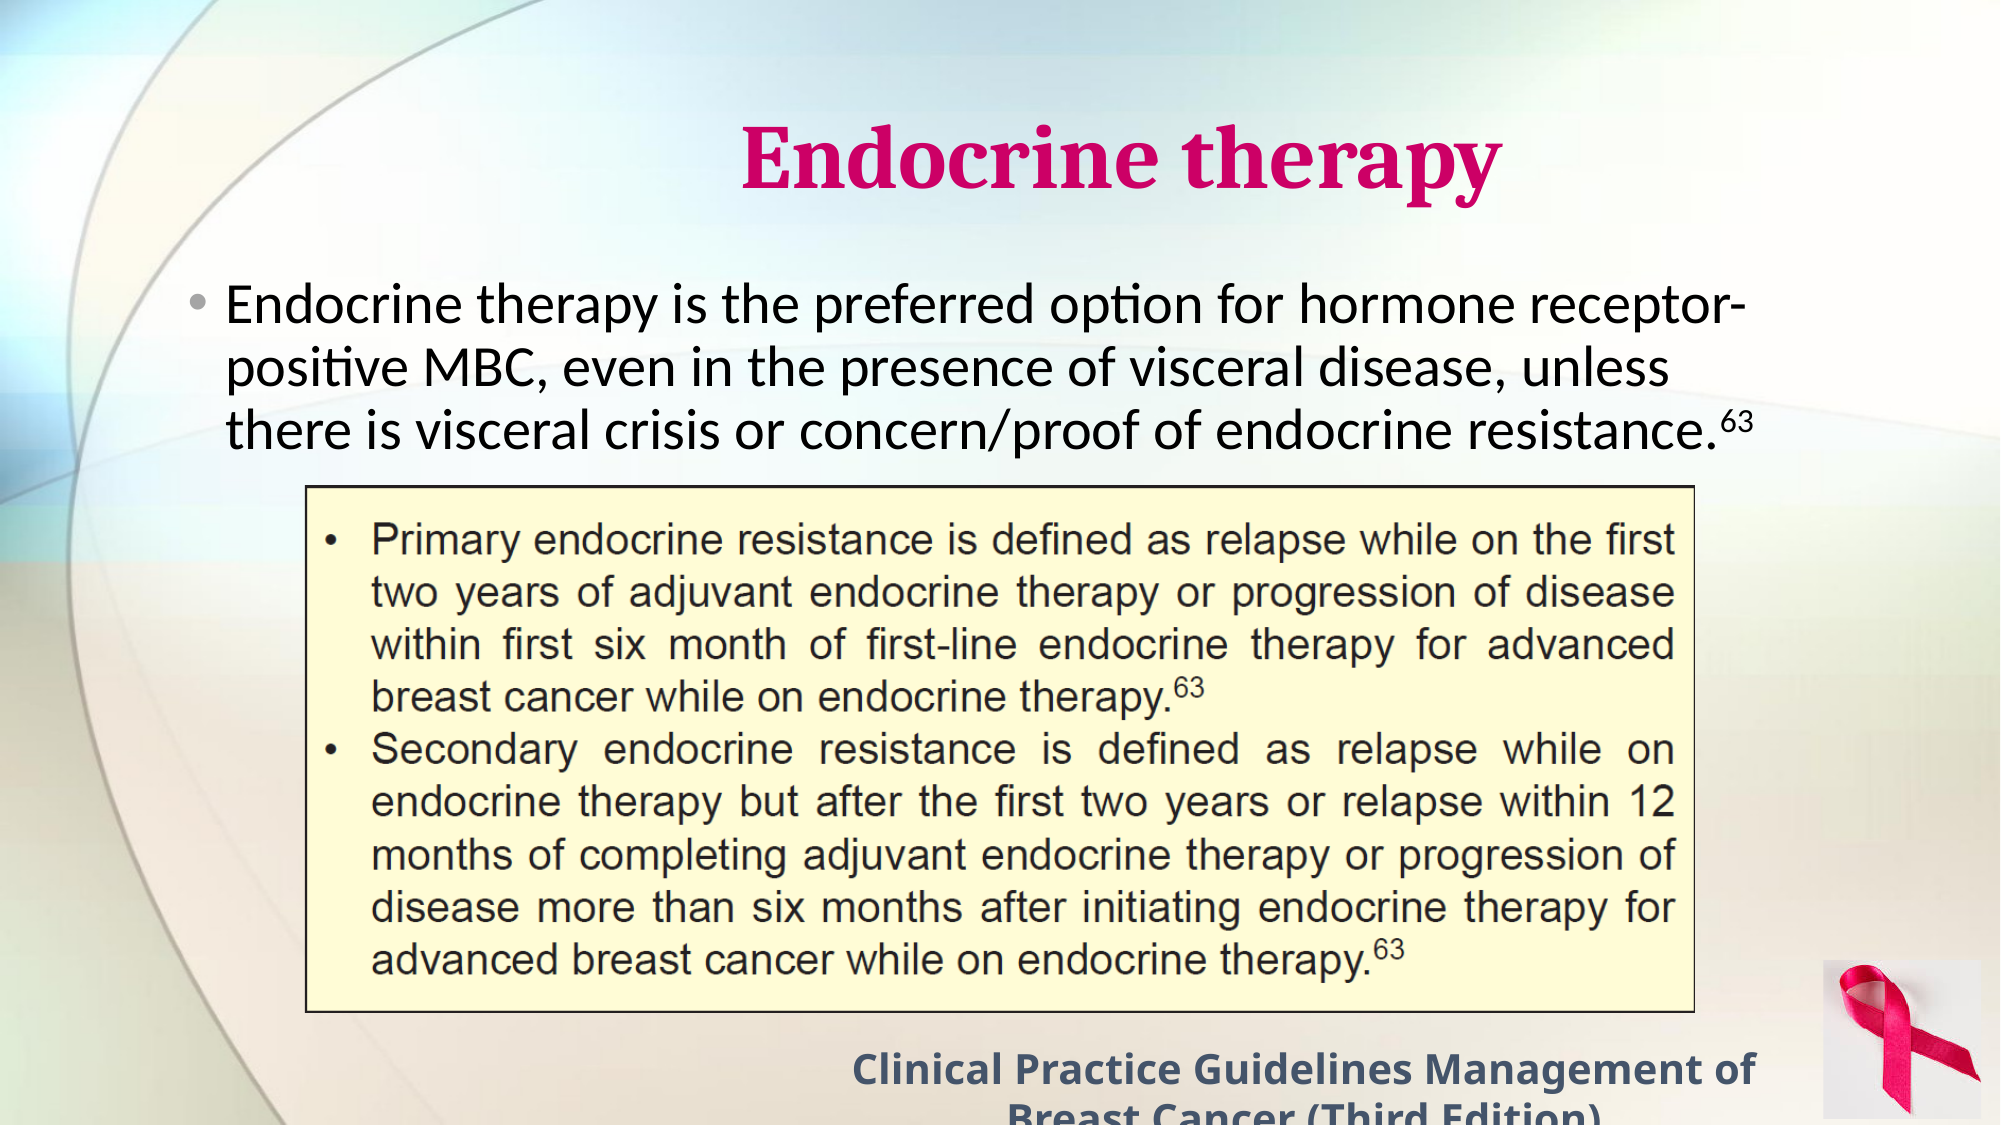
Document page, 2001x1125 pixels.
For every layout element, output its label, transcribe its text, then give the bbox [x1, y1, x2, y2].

title Endocrine therapy [381, 43, 1863, 261]
picture [304, 485, 1696, 1013]
list Endocrine therapy is the preferred option for hormone receptor-positive MBC, even in the presence of visceral disease, unless there is visceral crisis or concern/proof of endocrine resistance.63 [172, 266, 1826, 1119]
text_box Clinical Practice Guidelines Management of Breast Cancer (Third Edition) [788, 1119, 1820, 1125]
slide_number 11 [1325, 1042, 1813, 1103]
picture [0, 0, 2001, 1125]
